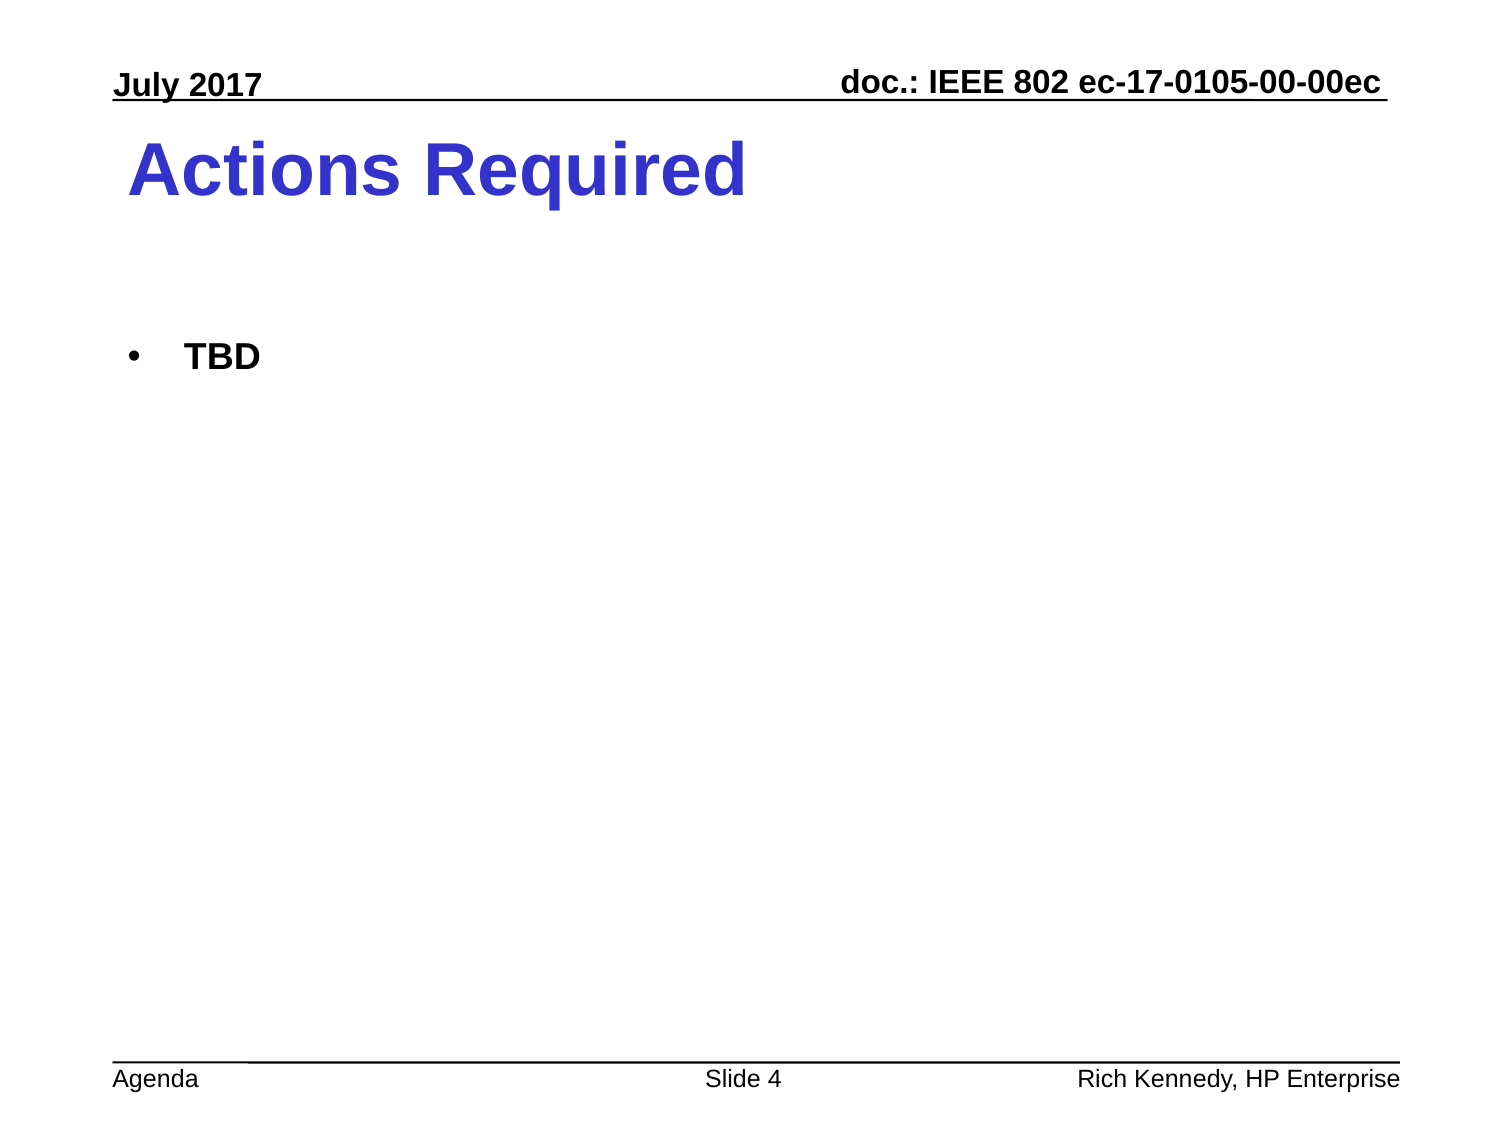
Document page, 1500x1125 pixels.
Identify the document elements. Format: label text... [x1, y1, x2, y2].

slide_number Slide 4 [687, 1061, 800, 1123]
footer Rich Kennedy, HP Enterprise [878, 1061, 1402, 1093]
list TBD [112, 324, 1388, 1000]
title Actions Required [112, 112, 1388, 288]
